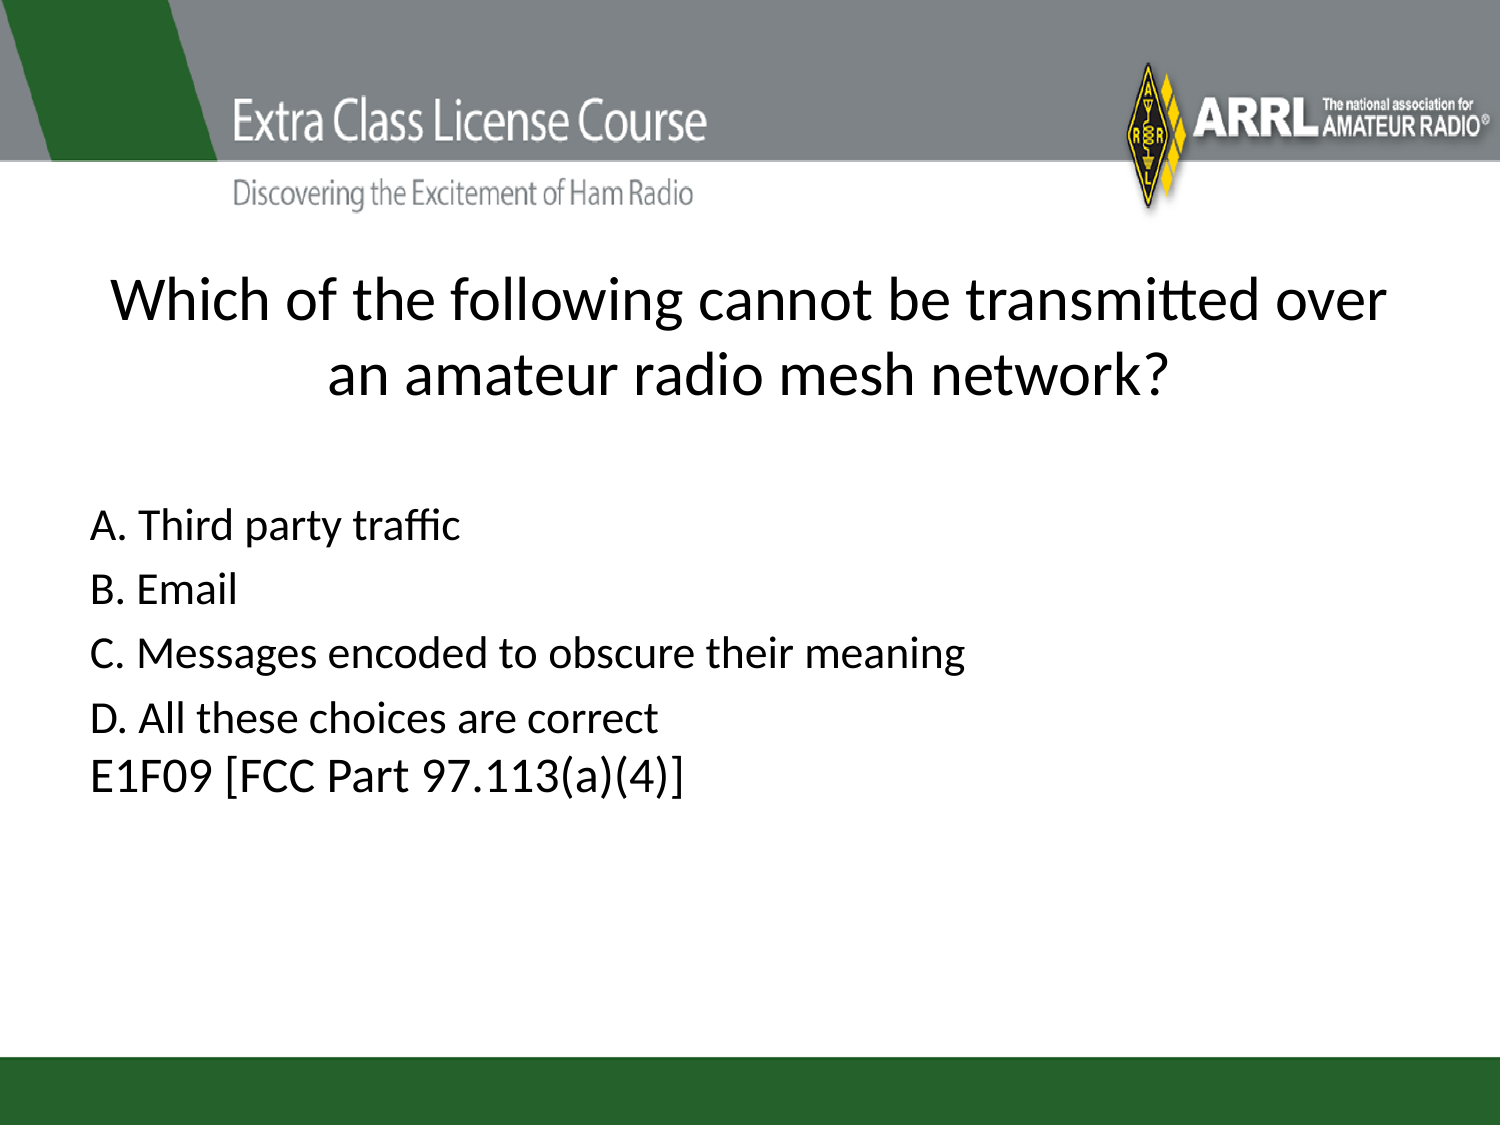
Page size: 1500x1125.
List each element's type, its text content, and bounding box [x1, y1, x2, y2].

picture [0, 0, 1500, 1125]
title Which of the following cannot be transmitted over an amateur radio mesh network? [75, 250, 1425, 437]
list A. Third party traffic B. Email C. Messages encoded to obscure their meaning D. All these choices are correct E1F09 [FCC Part 97.113(a)(4)] [75, 487, 1425, 1005]
